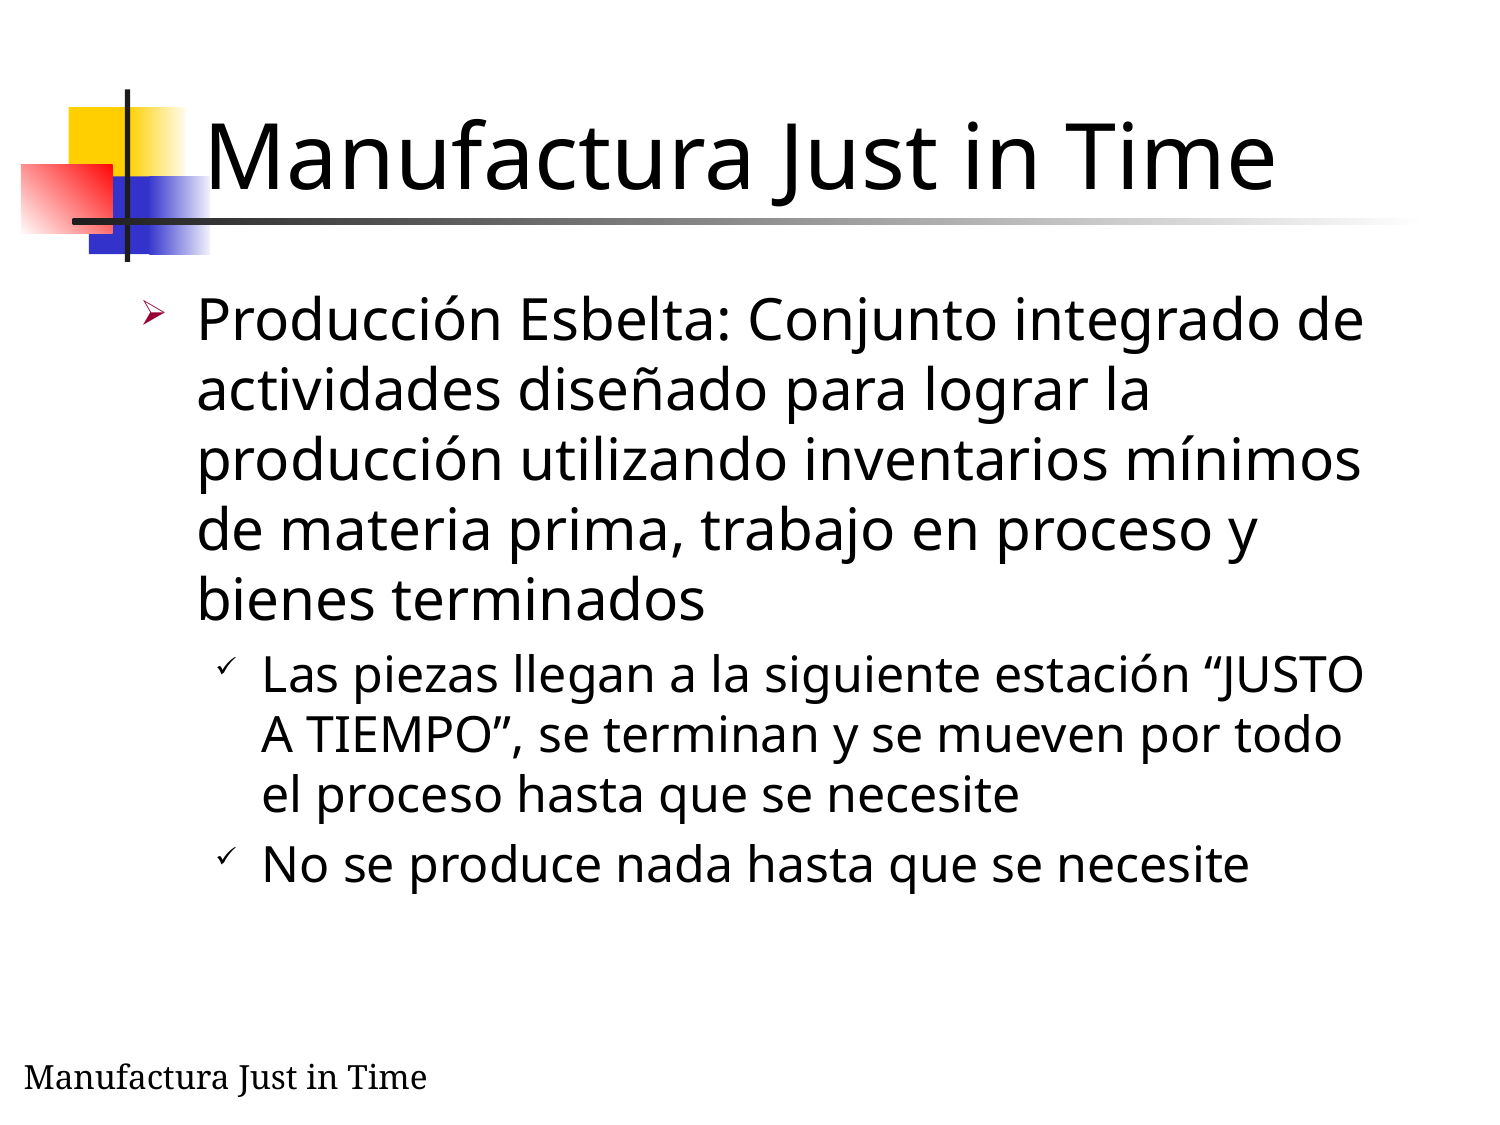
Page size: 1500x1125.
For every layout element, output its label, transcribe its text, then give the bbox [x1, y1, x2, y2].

title Manufactura Just in Time [188, 27, 1468, 216]
list Producción Esbelta: Conjunto integrado de actividades diseñado para lograr la producción utilizando inventarios mínimos de materia prima, trabajo en proceso y bienes terminados Las piezas llegan a la siguiente estación “JUSTO A TIEMPO”, se terminan y se mueven por todo el proceso hasta que se necesite No se produce nada hasta que se necesite [124, 274, 1401, 1007]
